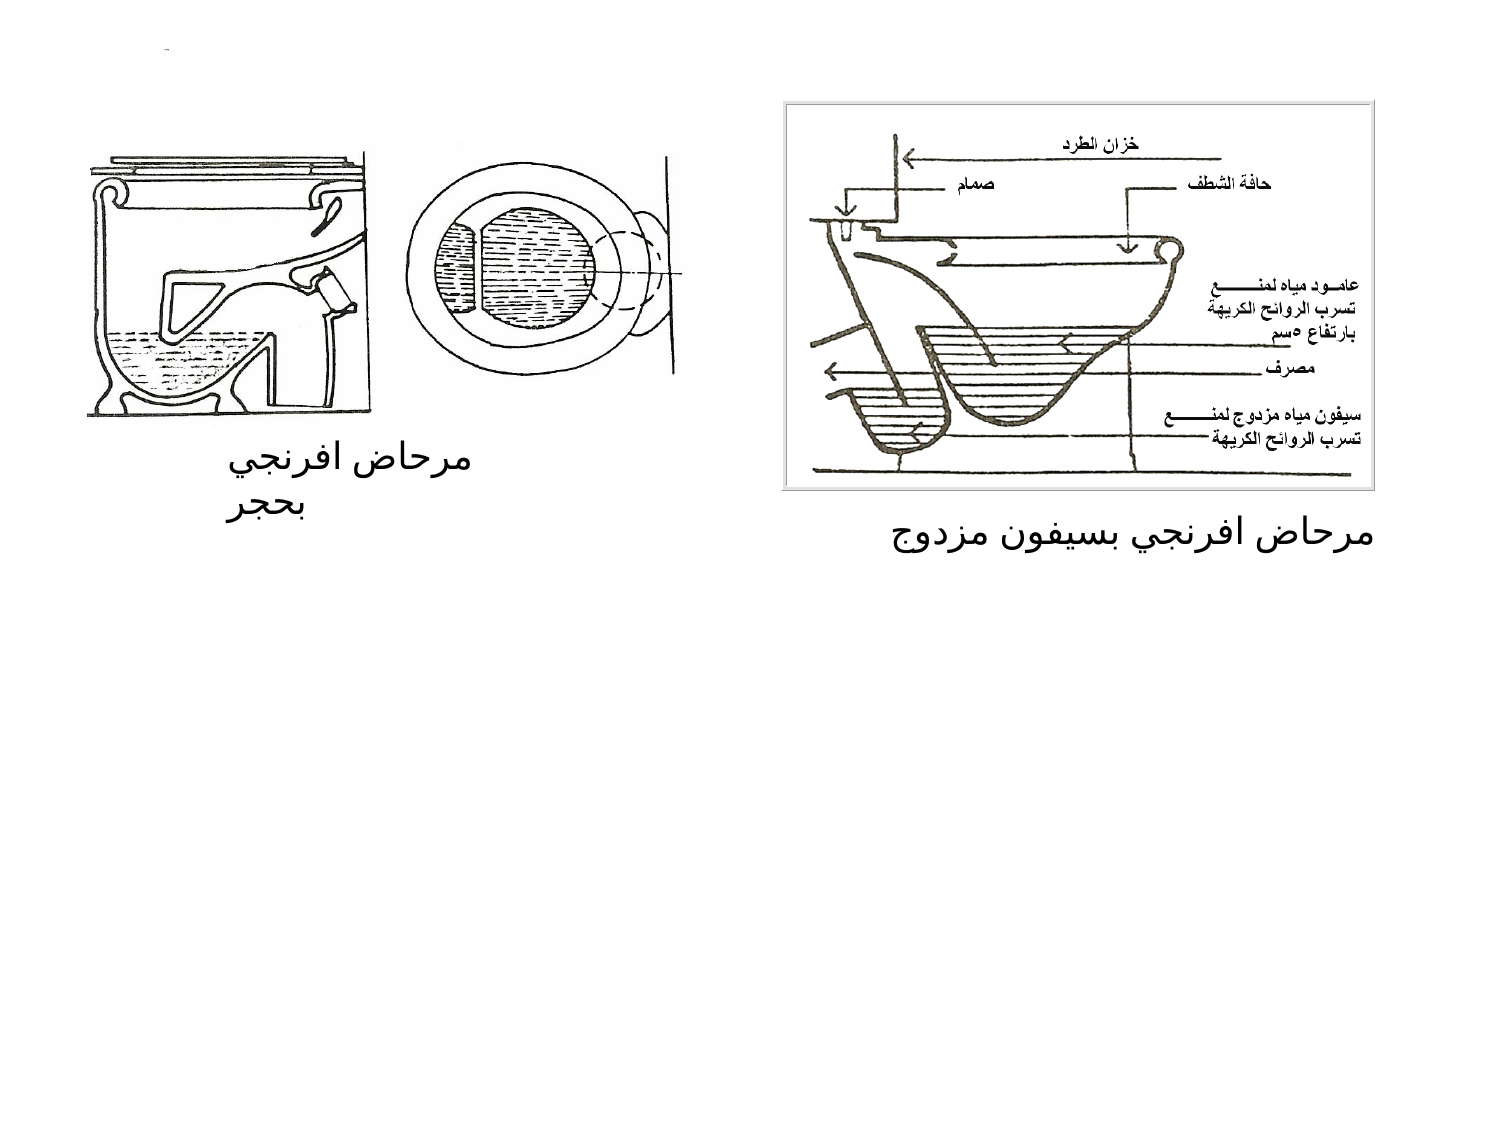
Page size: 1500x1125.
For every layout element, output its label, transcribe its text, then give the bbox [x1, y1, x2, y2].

text_box مرحاض افرنجي بسيفون مزدوج [875, 499, 1500, 560]
text_box مرحاض افرنجي بحجر [212, 500, 550, 530]
picture [781, 99, 1376, 491]
picture [62, 49, 763, 492]
